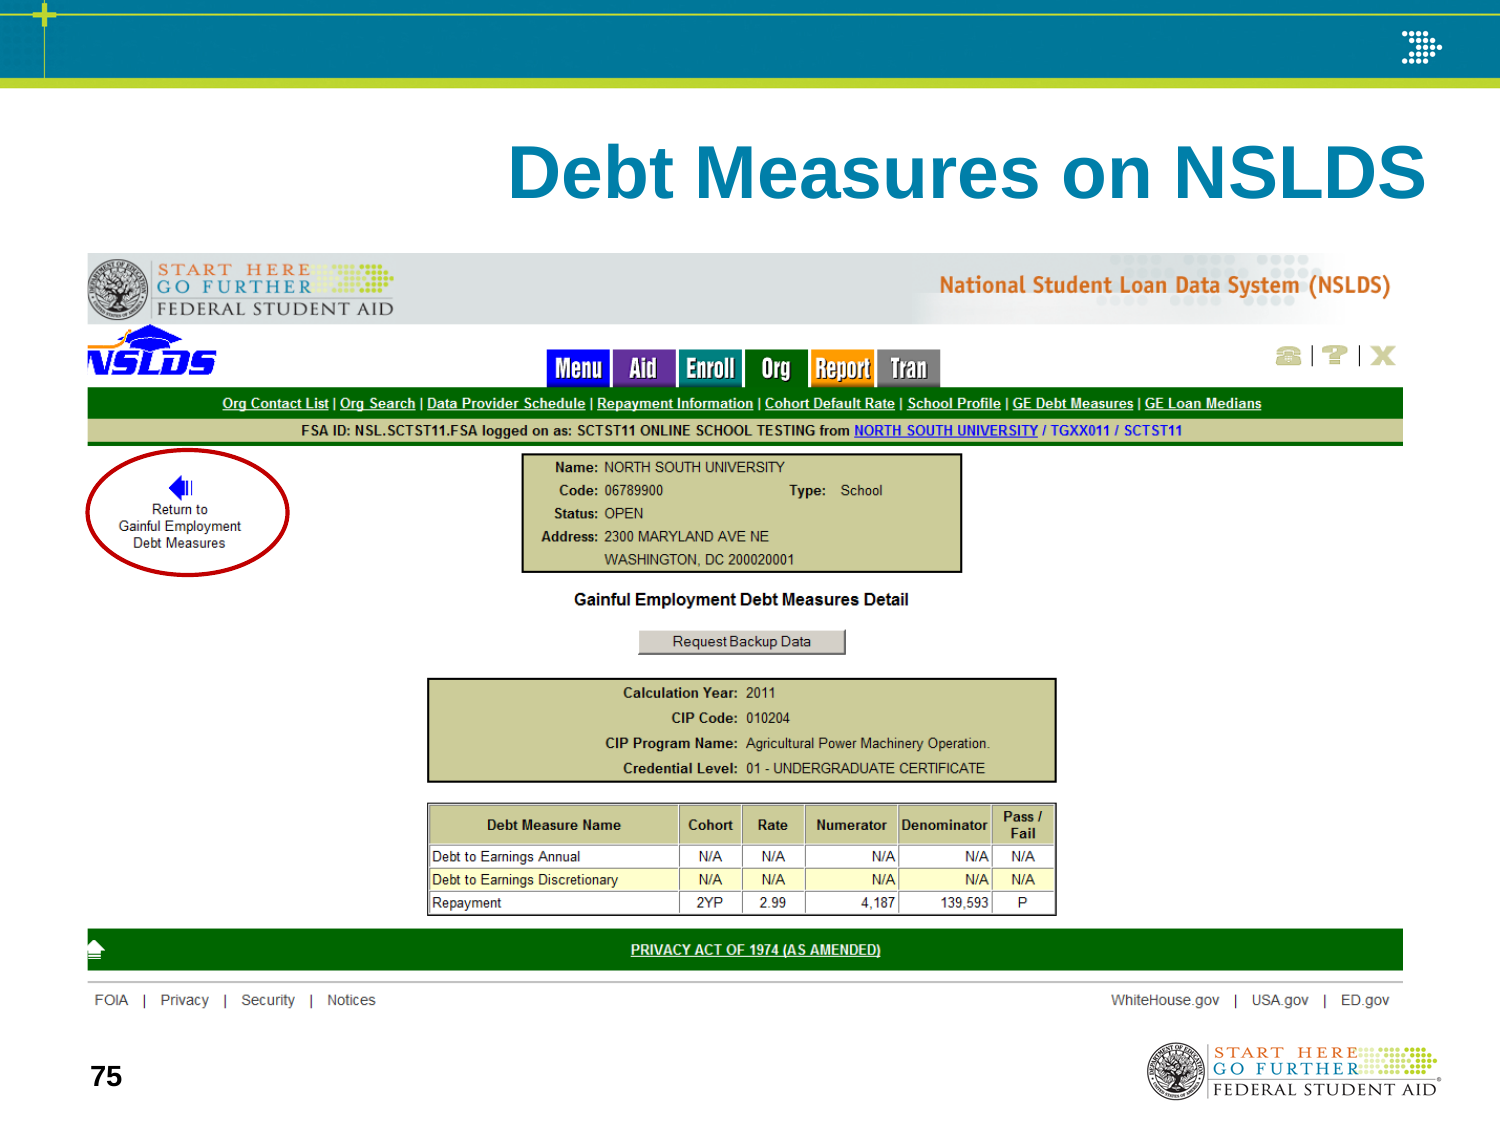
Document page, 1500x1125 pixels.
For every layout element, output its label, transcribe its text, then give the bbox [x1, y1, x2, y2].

slide_number 75 [74, 1049, 388, 1125]
picture [0, 78, 1500, 1125]
picture [1424, 32, 1428, 42]
picture [0, 3, 1500, 26]
title Debt Measures on NSLDS [56, 112, 1444, 226]
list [87, 249, 1407, 1017]
